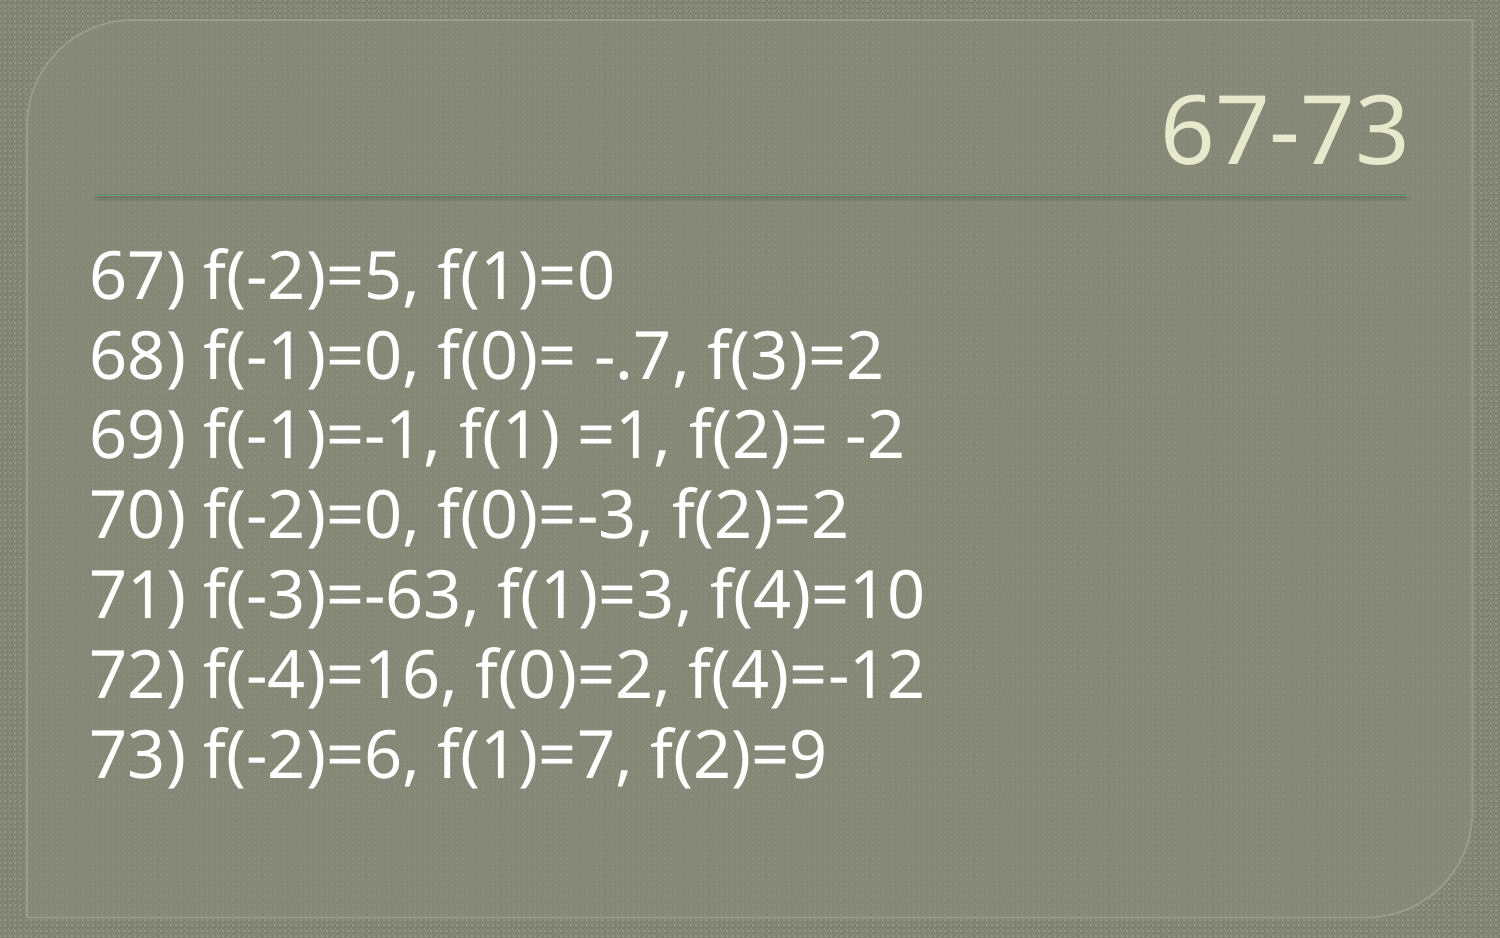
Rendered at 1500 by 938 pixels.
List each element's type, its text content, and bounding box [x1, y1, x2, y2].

title 67-73 [75, 34, 1425, 191]
list 67) f(-2)=5, f(1)=0 68) f(-1)=0, f(0)= -.7, f(3)=2 69) f(-1)=-1, f(1) =1, f(2)= -2 70) f(-2)=0, f(0)=-3, f(2)=2 71) f(-3)=-63, f(1)=3, f(4)=10 72) f(-4)=16, f(0)=2, f(4)=-12 73) f(-2)=6, f(1)=7, f(2)=9 [75, 225, 1425, 844]
